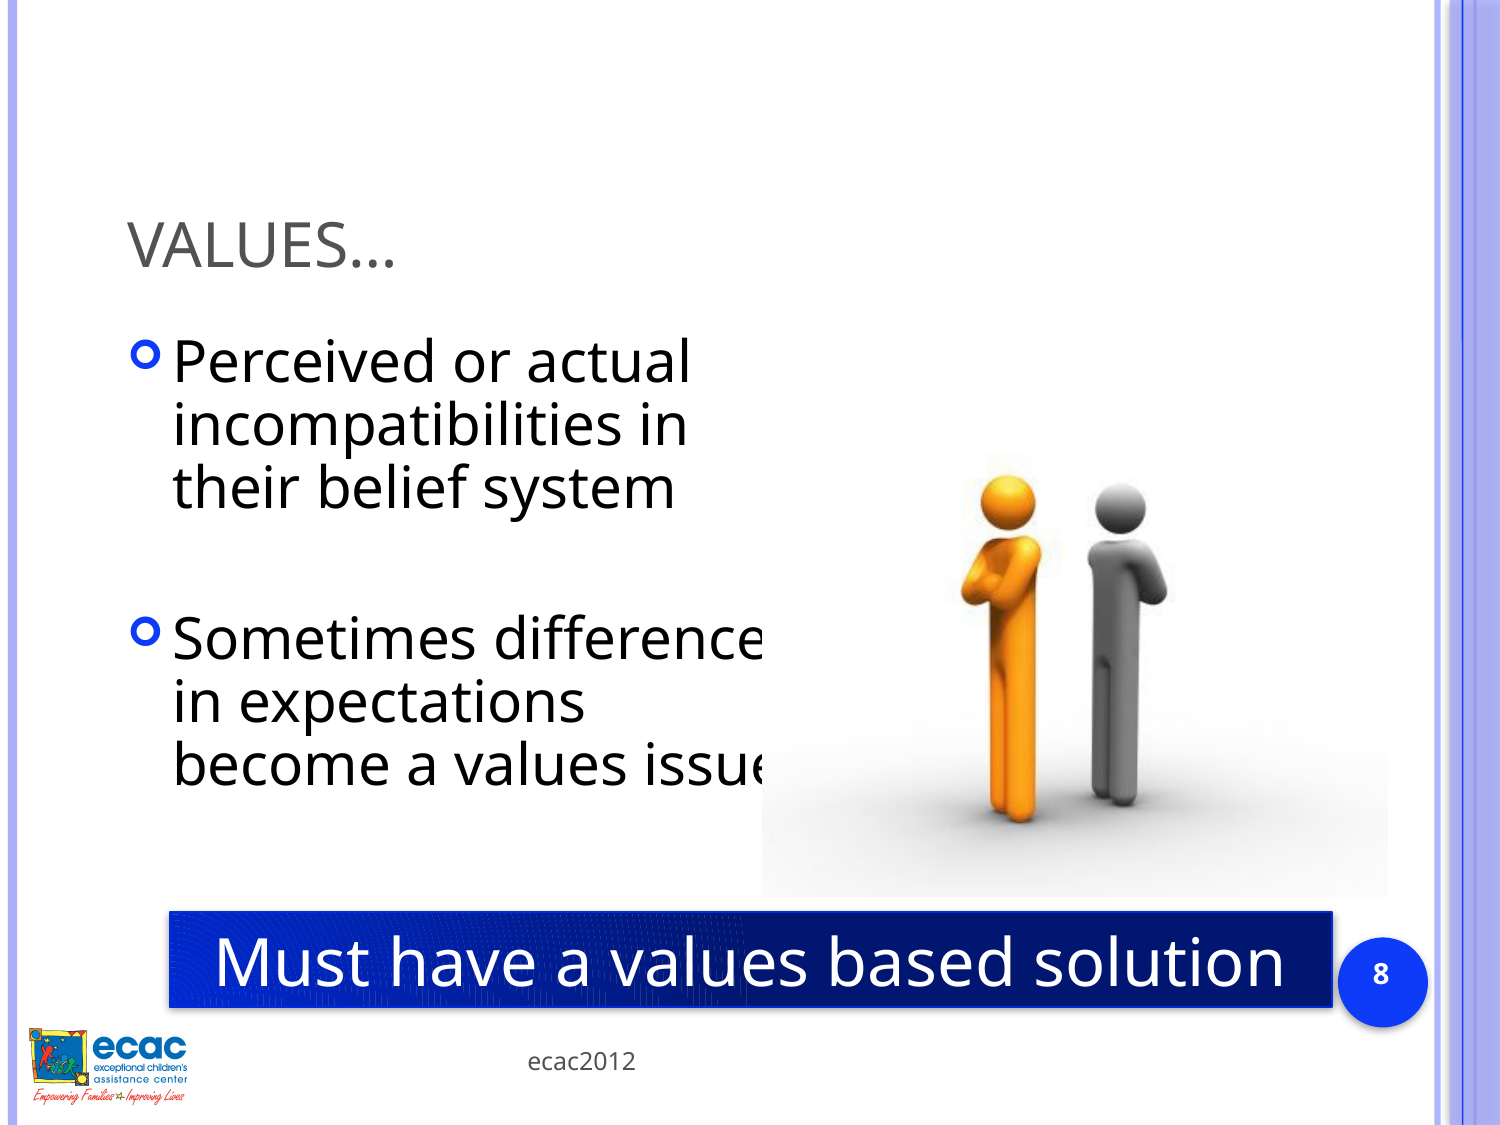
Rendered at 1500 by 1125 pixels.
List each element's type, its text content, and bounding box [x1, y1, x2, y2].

text_box Must have a values based solution [169, 911, 1333, 1008]
title Values… [112, 99, 1388, 288]
slide_number 8 [1312, 937, 1450, 1013]
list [761, 427, 1388, 898]
footer ecac2012 [512, 1025, 988, 1100]
list Perceived or actual incompatibilities in their belief system Sometimes differences in expectations become a values issue [112, 324, 813, 838]
picture [28, 1027, 188, 1106]
